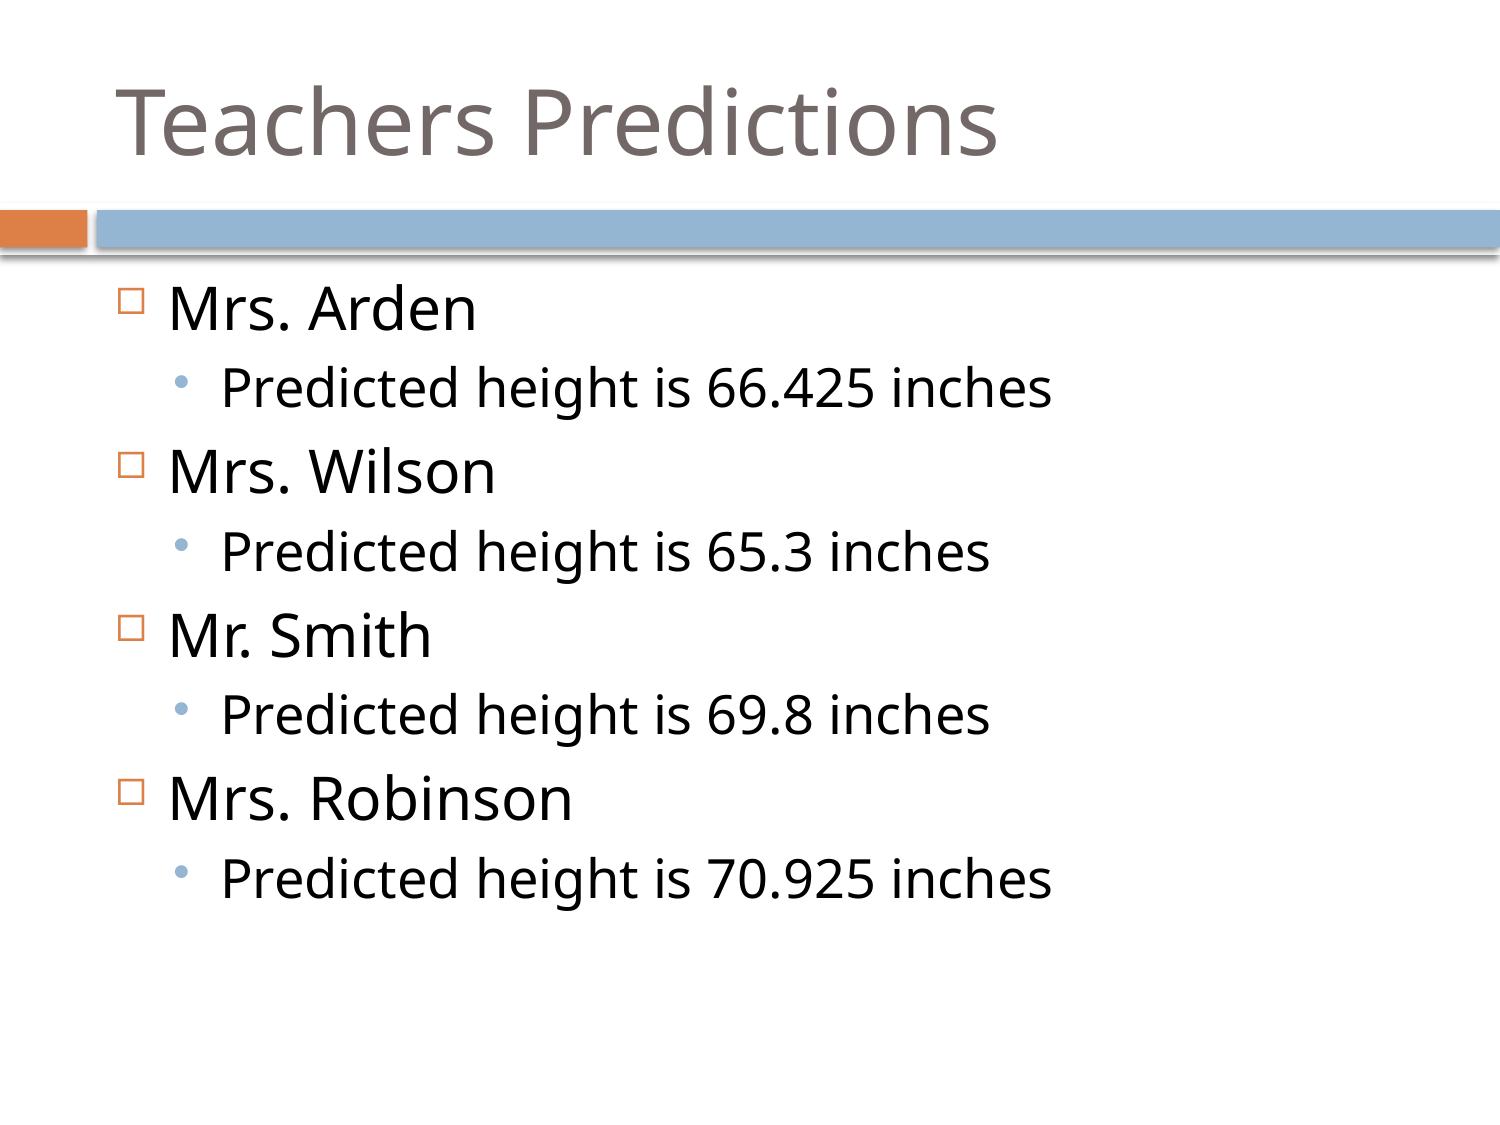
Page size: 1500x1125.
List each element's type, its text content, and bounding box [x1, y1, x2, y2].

list Mrs. Arden Predicted height is 66.425 inches Mrs. Wilson Predicted height is 65.3 inches Mr. Smith Predicted height is 69.8 inches Mrs. Robinson Predicted height is 70.925 inches [100, 262, 1438, 1000]
title Teachers Predictions [100, 37, 1438, 200]
